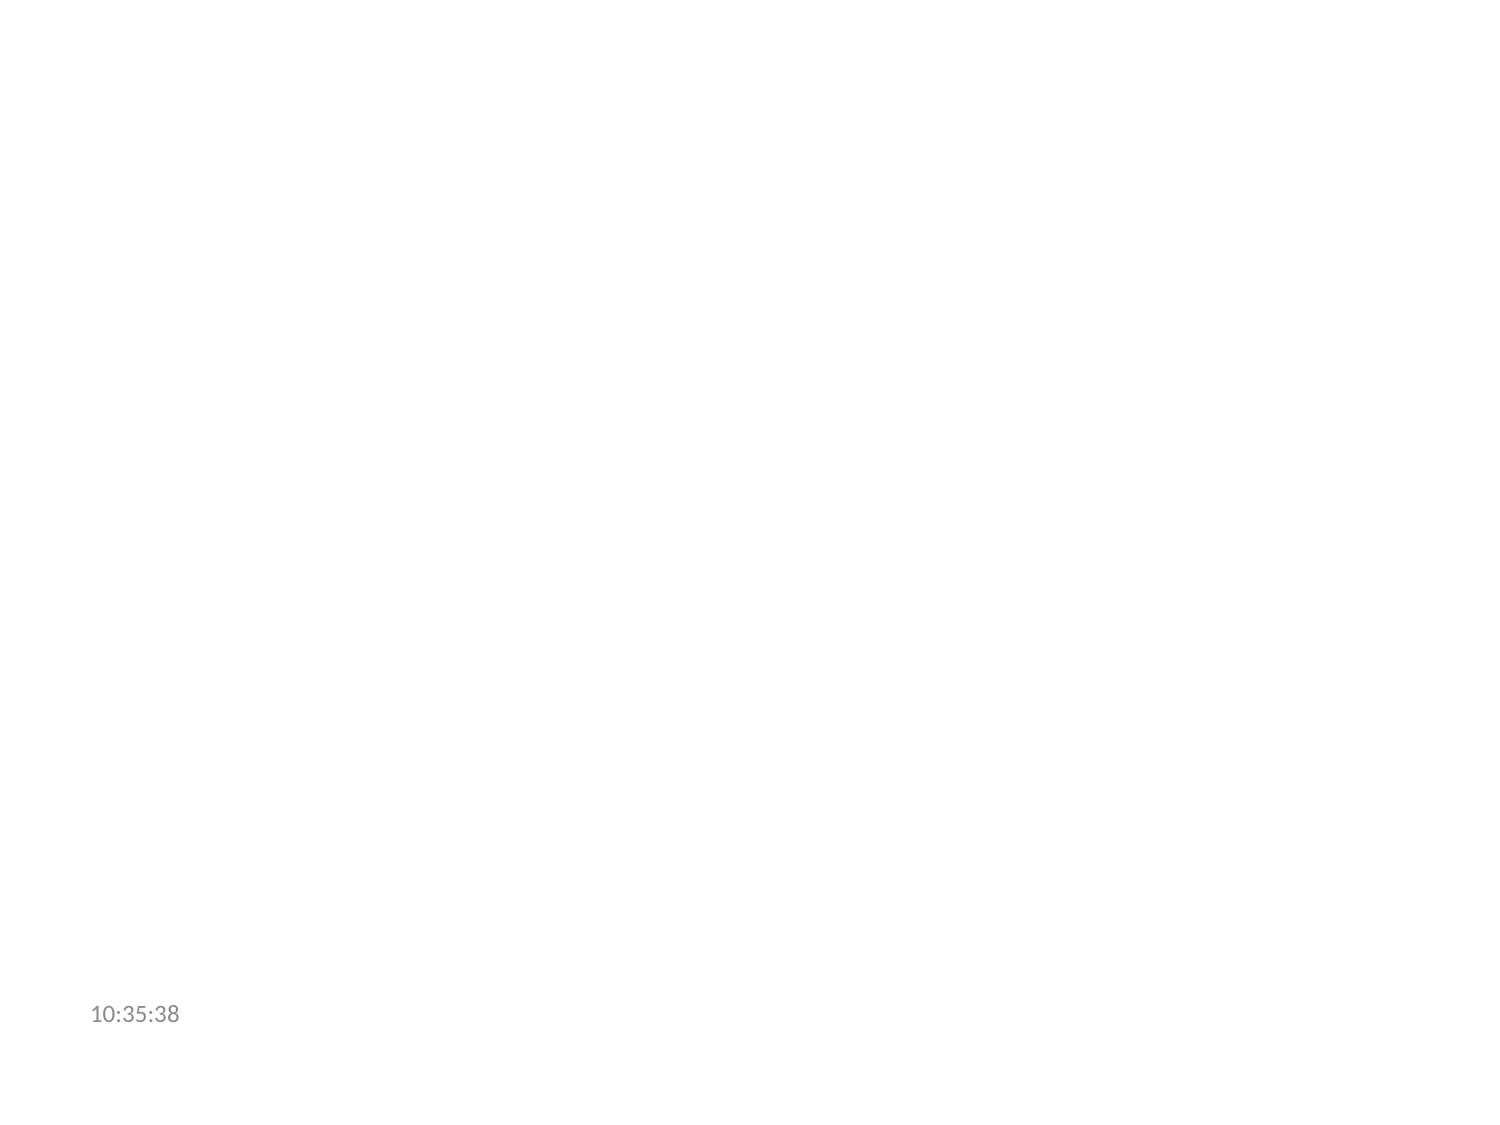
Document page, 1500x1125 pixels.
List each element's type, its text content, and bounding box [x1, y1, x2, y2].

text_box 15:35:09 [75, 982, 425, 1043]
